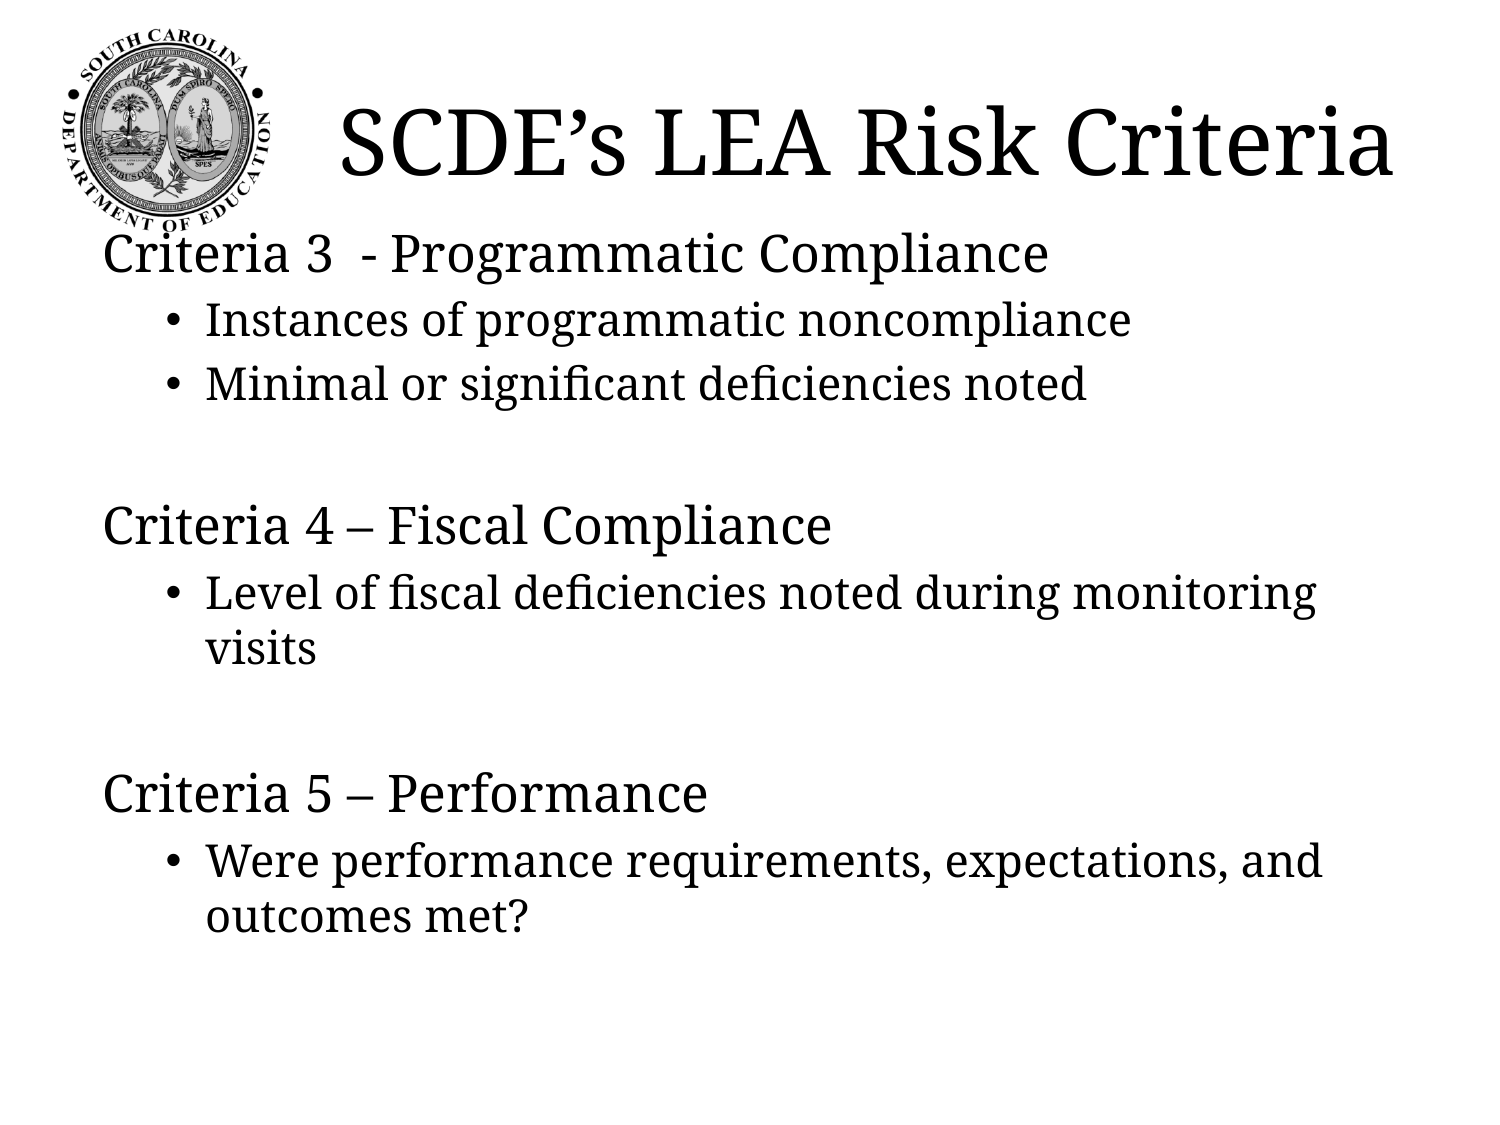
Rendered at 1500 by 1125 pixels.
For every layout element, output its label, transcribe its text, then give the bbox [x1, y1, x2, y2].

picture [50, 24, 280, 238]
list Criteria 3 - Programmatic Compliance Instances of programmatic noncompliance Minimal or significant deficiencies noted Criteria 4 – Fiscal Compliance Level of fiscal deficiencies noted during monitoring visits Criteria 5 – Performance Were performance requirements, expectations, and outcomes met? [87, 212, 1438, 955]
title SCDE’s LEA Risk Criteria [312, 45, 1425, 212]
